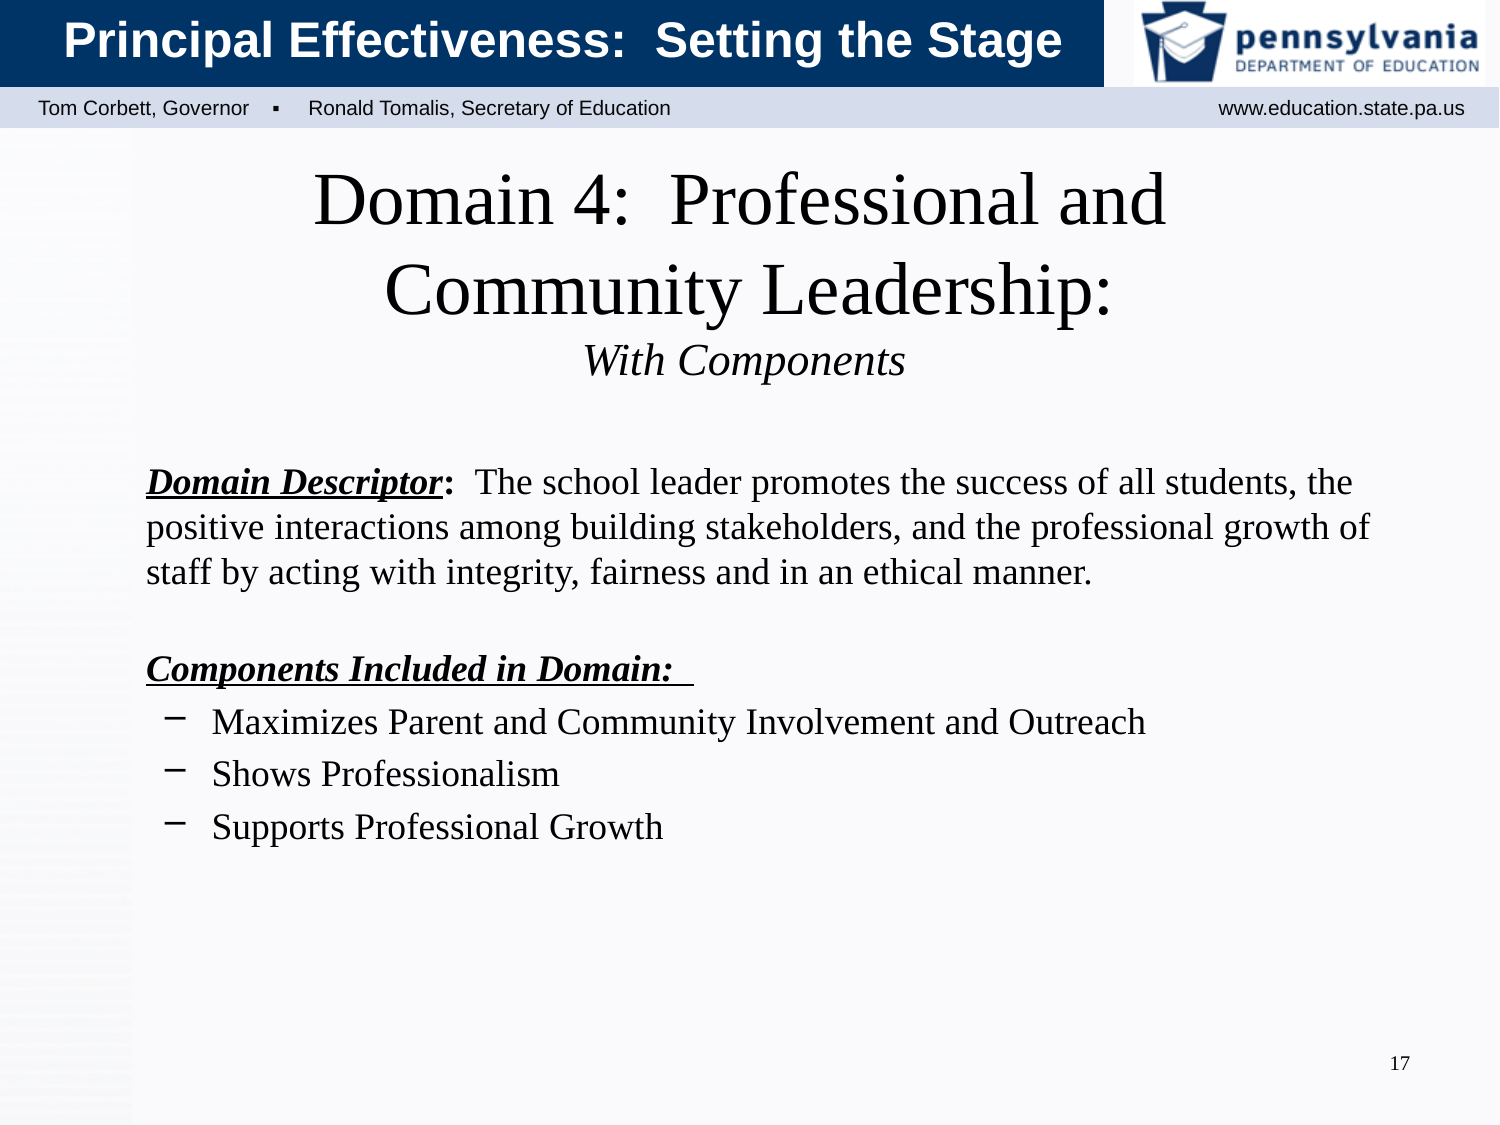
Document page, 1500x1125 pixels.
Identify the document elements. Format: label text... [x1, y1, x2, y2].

text_box 17 [1374, 1042, 1444, 1103]
list Domain Descriptor: The school leader promotes the success of all students, the positive interactions among building stakeholders, and the professional growth of staff by acting with integrity, fairness and in an ethical manner. Components Included in Domain: Maximizes Parent and Community Involvement and Outreach Shows Professionalism Supports Professional Growth [75, 449, 1425, 931]
picture [0, 0, 1500, 1125]
title Domain 4: Professional and Community Leadership: With Components [75, 142, 1425, 294]
